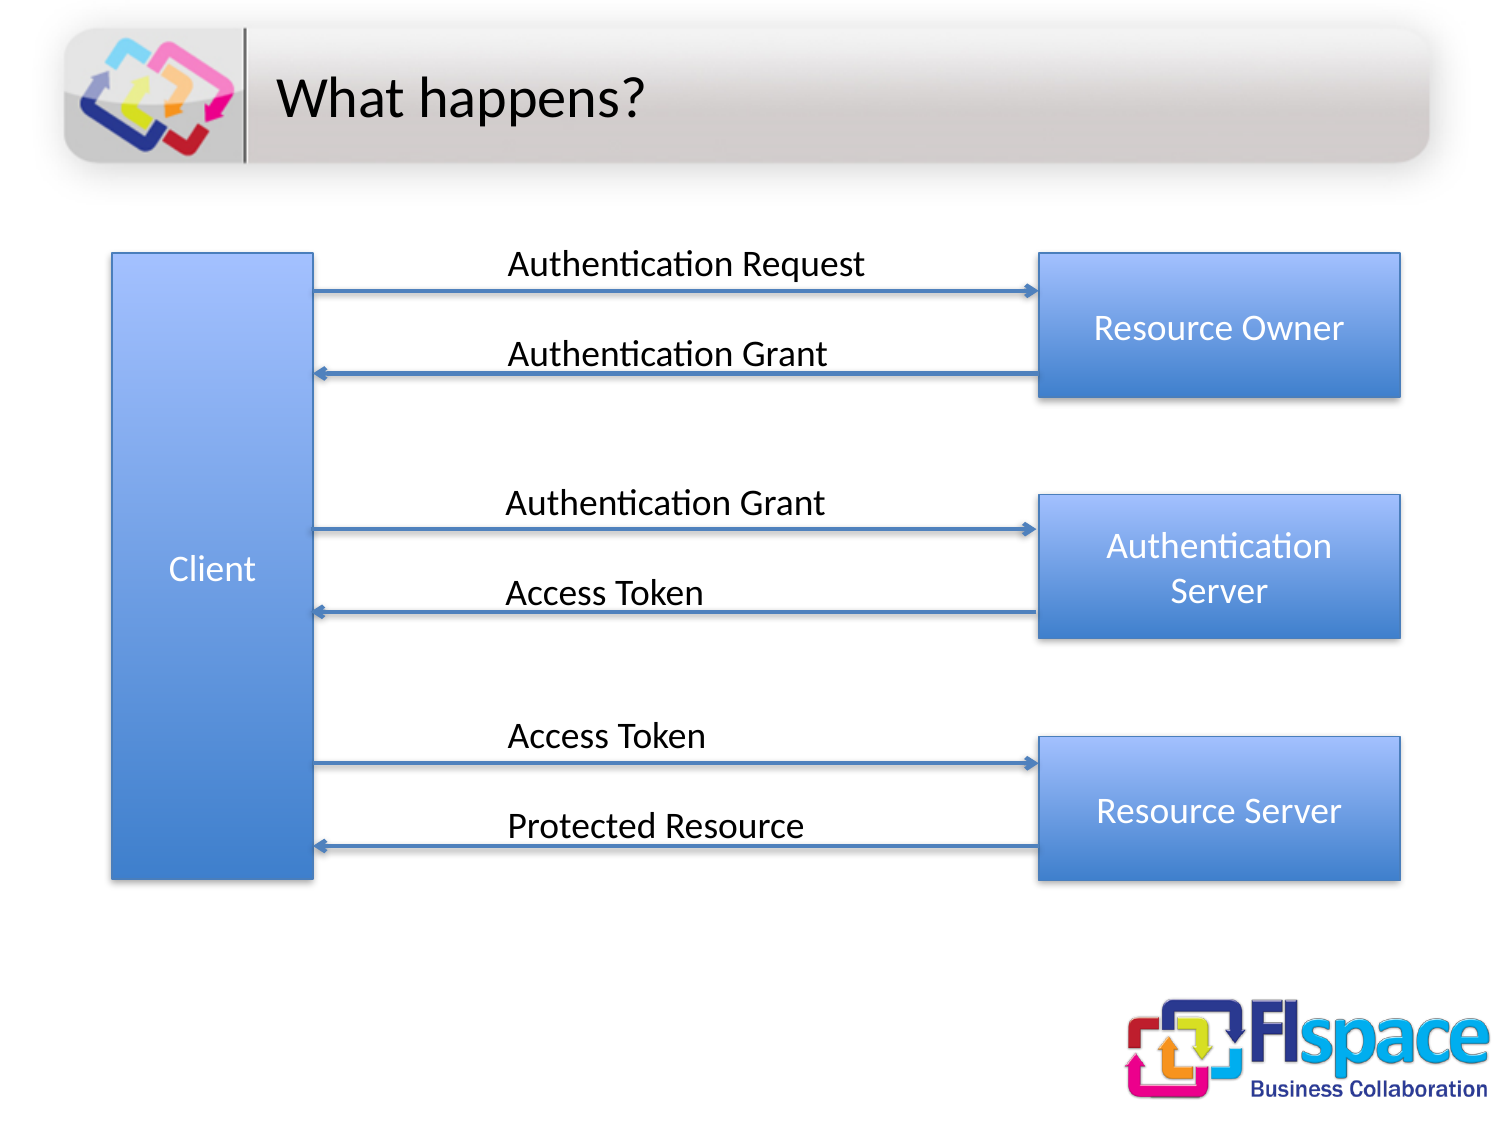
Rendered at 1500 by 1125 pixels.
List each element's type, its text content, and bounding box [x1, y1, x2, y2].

text_box Client [111, 252, 314, 880]
text_box Authentication Request Authentication Grant [492, 231, 919, 290]
text_box Access Token Protected Resource [492, 704, 919, 762]
picture [0, 0, 1500, 253]
text_box Authentication Request Authentication Grant [492, 300, 919, 372]
picture [1118, 993, 1496, 1101]
text_box Authentication Grant Access Token [490, 537, 916, 610]
title What happens? [261, 39, 1401, 149]
text_box Authentication Grant Access Token [490, 470, 916, 528]
text_box Resource Owner [1038, 252, 1401, 398]
text_box Resource Server [1038, 736, 1401, 881]
text_box Access Token Protected Resource [492, 771, 919, 845]
text_box Authentication Server [1038, 494, 1401, 639]
